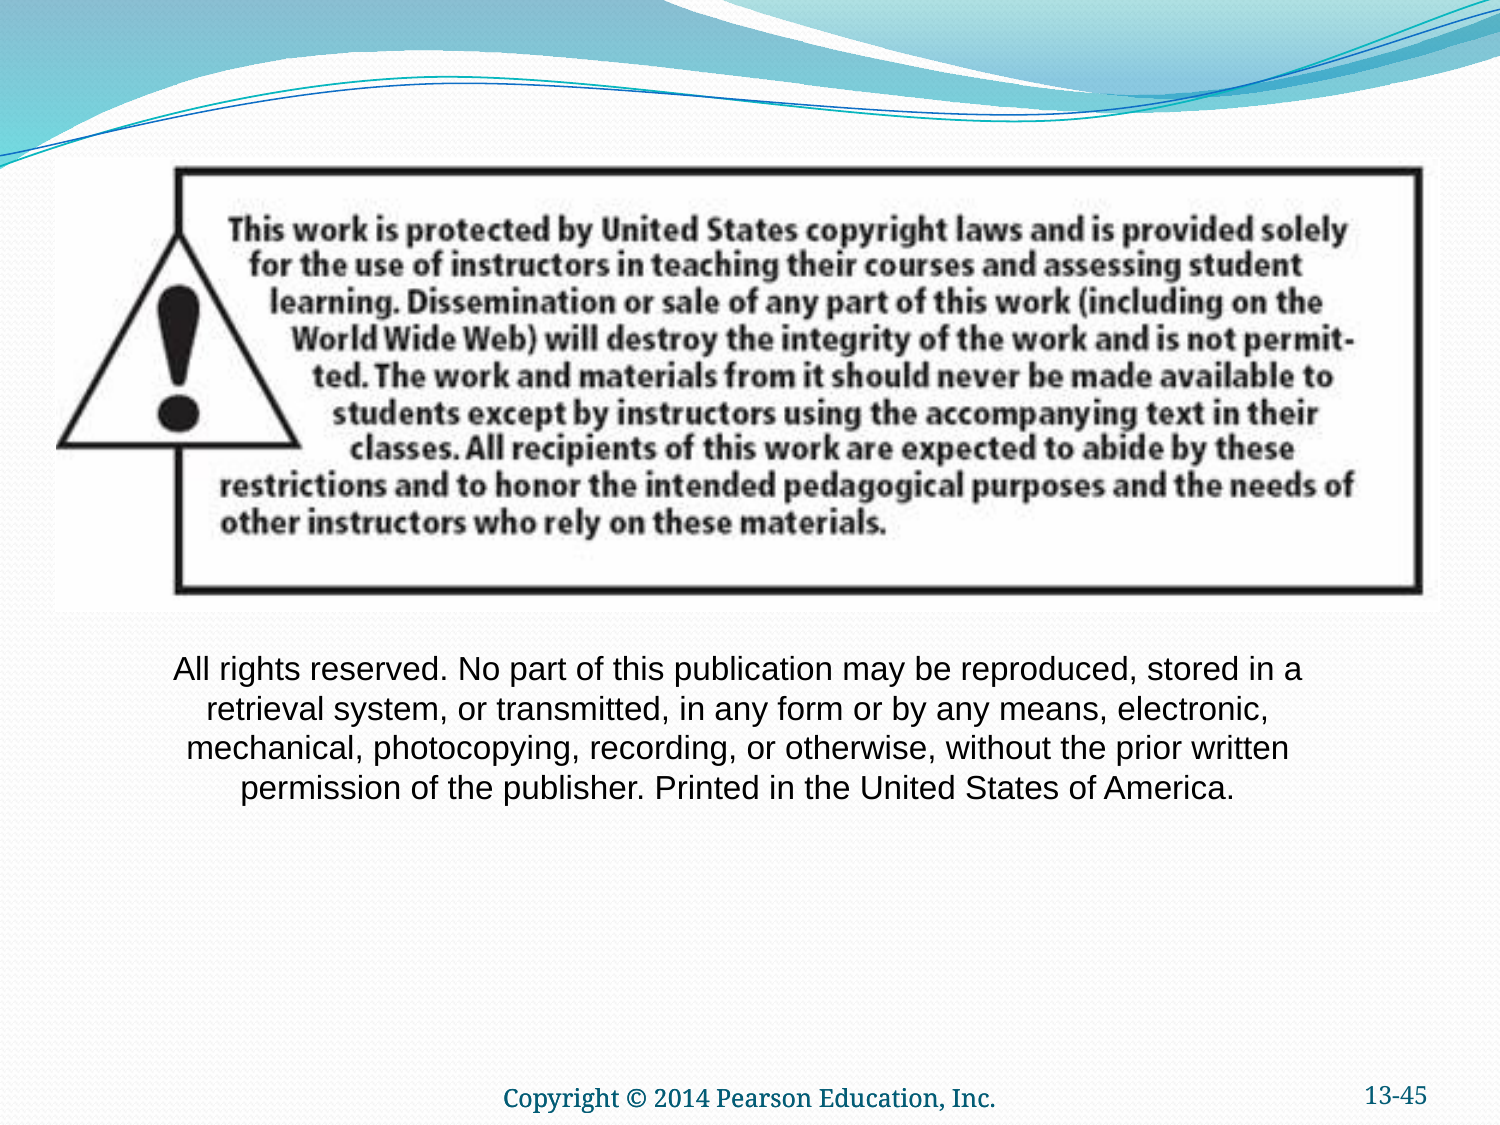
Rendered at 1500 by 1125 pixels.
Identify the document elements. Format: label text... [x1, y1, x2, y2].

text_box All rights reserved. No part of this publication may be reproduced, stored in a retrieval system, or transmitted, in any form or by any means, electronic, mechanical, photocopying, recording, or otherwise, without the prior written permission of the publisher. Printed in the United States of America. [116, 639, 1362, 814]
picture [55, 159, 1439, 611]
